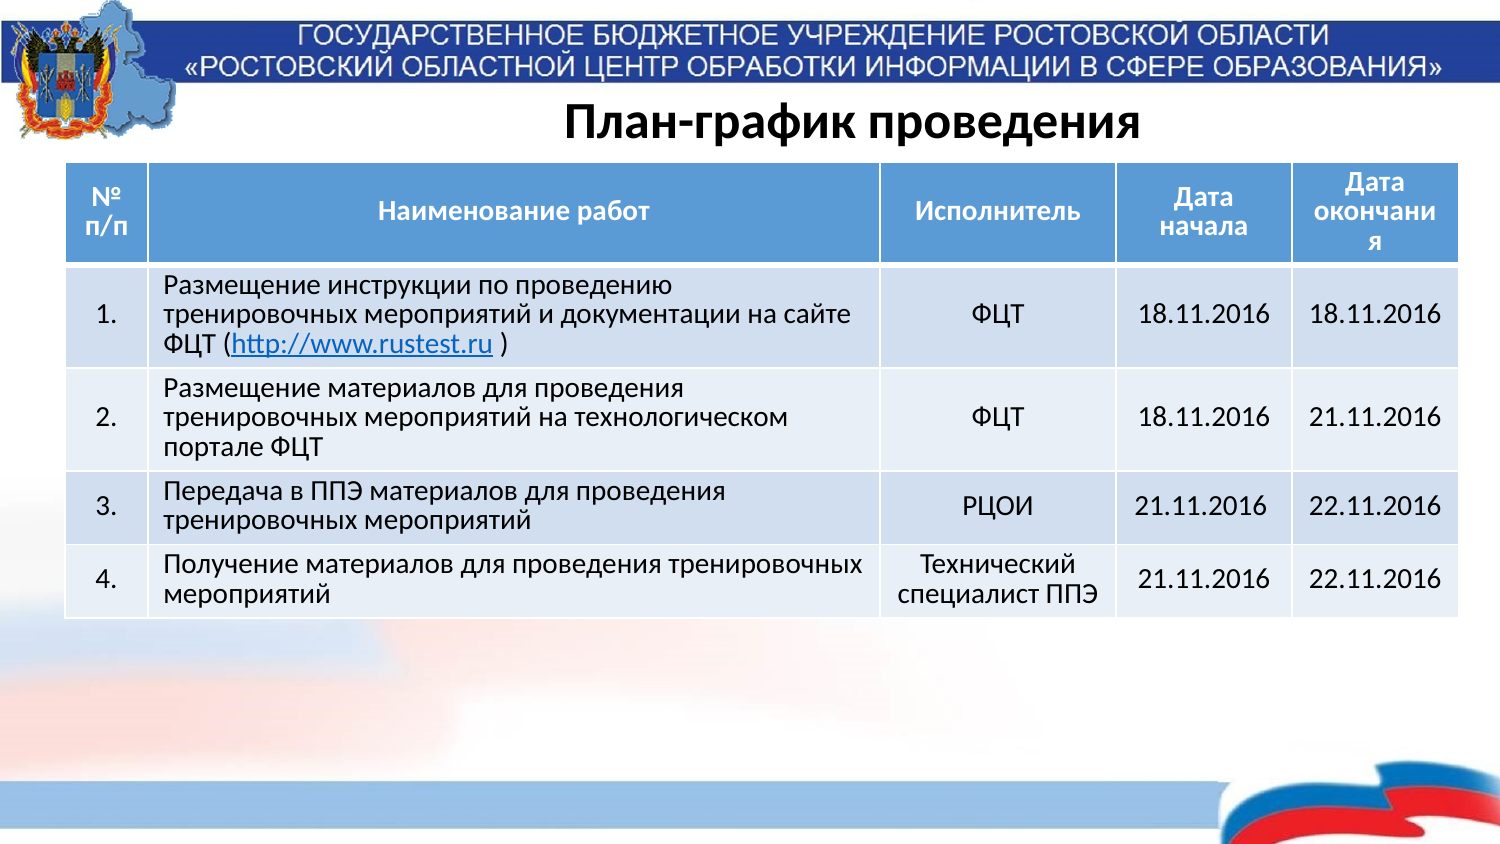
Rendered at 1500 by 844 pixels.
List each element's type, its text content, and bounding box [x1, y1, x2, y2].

table_cell ФЦТ [881, 369, 1115, 470]
table_cell 22.11.2016 [1293, 472, 1458, 544]
table_cell 18.11.2016 [1117, 268, 1291, 367]
table_header № п/п [66, 163, 147, 262]
table_cell 3. [66, 472, 147, 544]
title План-график проведения [206, 57, 1500, 185]
table_cell Получение материалов для проведения тренировочных мероприятий [149, 545, 879, 617]
table_cell 4. [66, 545, 147, 617]
table_cell Размещение инструкции по проведению тренировочных мероприятий и документации на сайте ФЦТ (http://www.rustest.ru ) [149, 268, 879, 367]
table_cell Передача в ППЭ материалов для проведения тренировочных мероприятий [149, 472, 879, 544]
table_cell Размещение материалов для проведения тренировочных мероприятий на технологическом портале ФЦТ [149, 369, 879, 470]
table_cell 21.11.2016 [1293, 369, 1458, 470]
table_cell 21.11.2016 [1117, 545, 1291, 617]
table_cell 21.11.2016 [1117, 472, 1291, 544]
table_cell 18.11.2016 [1117, 369, 1291, 470]
table_header Наименование работ [149, 163, 879, 262]
table_cell 22.11.2016 [1293, 545, 1458, 617]
table_cell Технический специалист ППЭ [881, 545, 1115, 617]
table_cell 2. [66, 369, 147, 470]
table_cell 18.11.2016 [1293, 268, 1458, 367]
table_cell РЦОИ [881, 472, 1115, 544]
table_cell 1. [66, 268, 147, 367]
table_header Дата начала [1117, 163, 1291, 262]
table_cell ФЦТ [881, 268, 1115, 367]
table_header Исполнитель [881, 163, 1115, 262]
picture [0, 0, 1500, 844]
table_header Дата окончания [1293, 163, 1458, 262]
